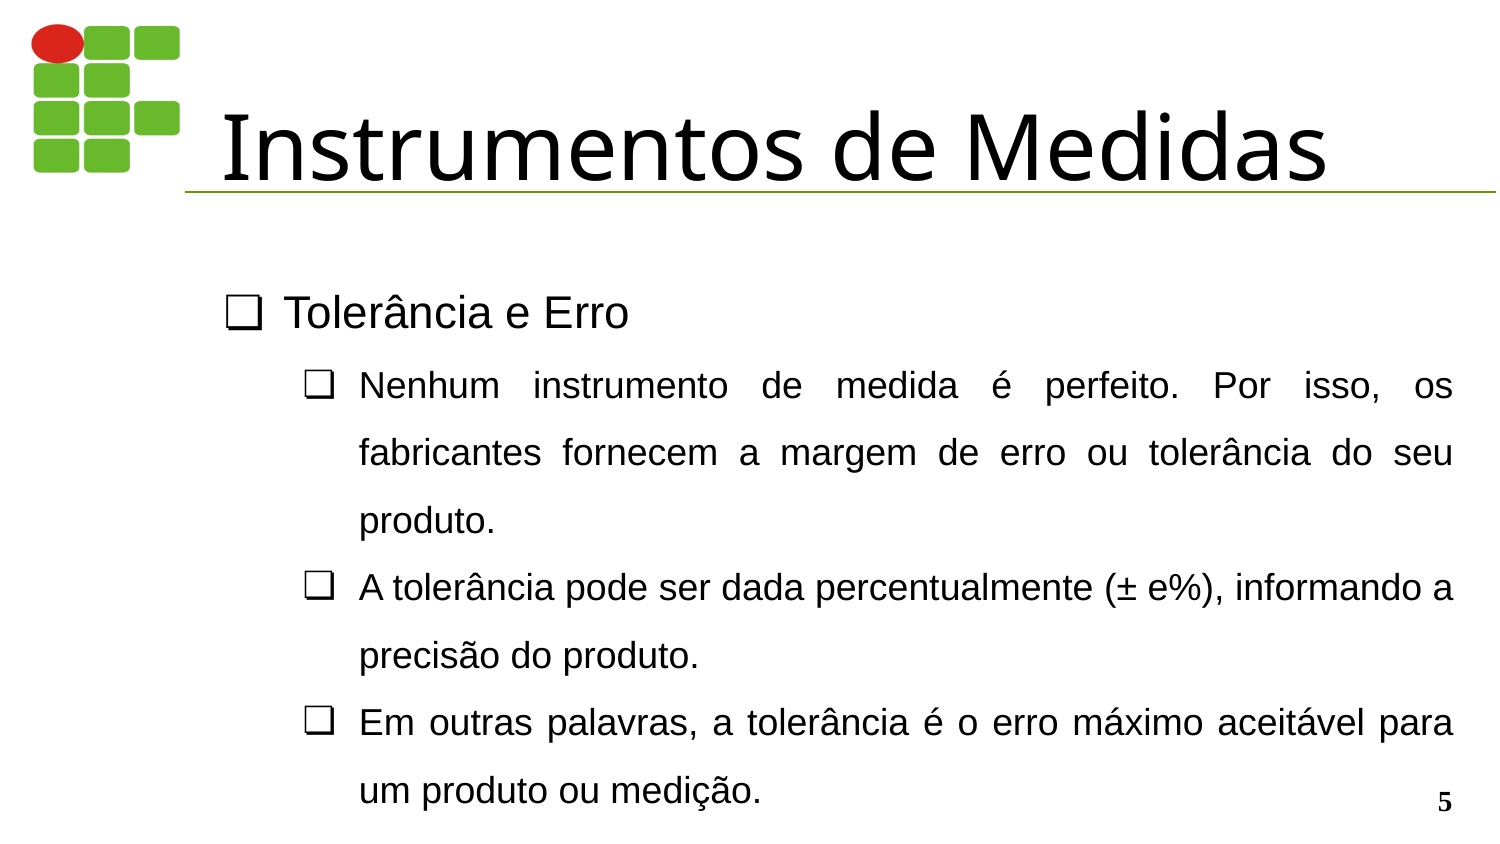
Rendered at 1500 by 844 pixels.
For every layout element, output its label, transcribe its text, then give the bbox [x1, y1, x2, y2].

text_box ‹#› [1155, 769, 1468, 825]
title Instrumentos de Medidas [206, 26, 1468, 207]
list Tolerância e Erro Nenhum instrumento de medida é perfeito. Por isso, os fabricantes fornecem a margem de erro ou tolerância do seu produto. A tolerância pode ser dada percentualmente (± e%), informando a precisão do produto. Em outras palavras, a tolerância é o erro máximo aceitável para um produto ou medição. [193, 248, 1469, 769]
picture [29, 23, 182, 174]
